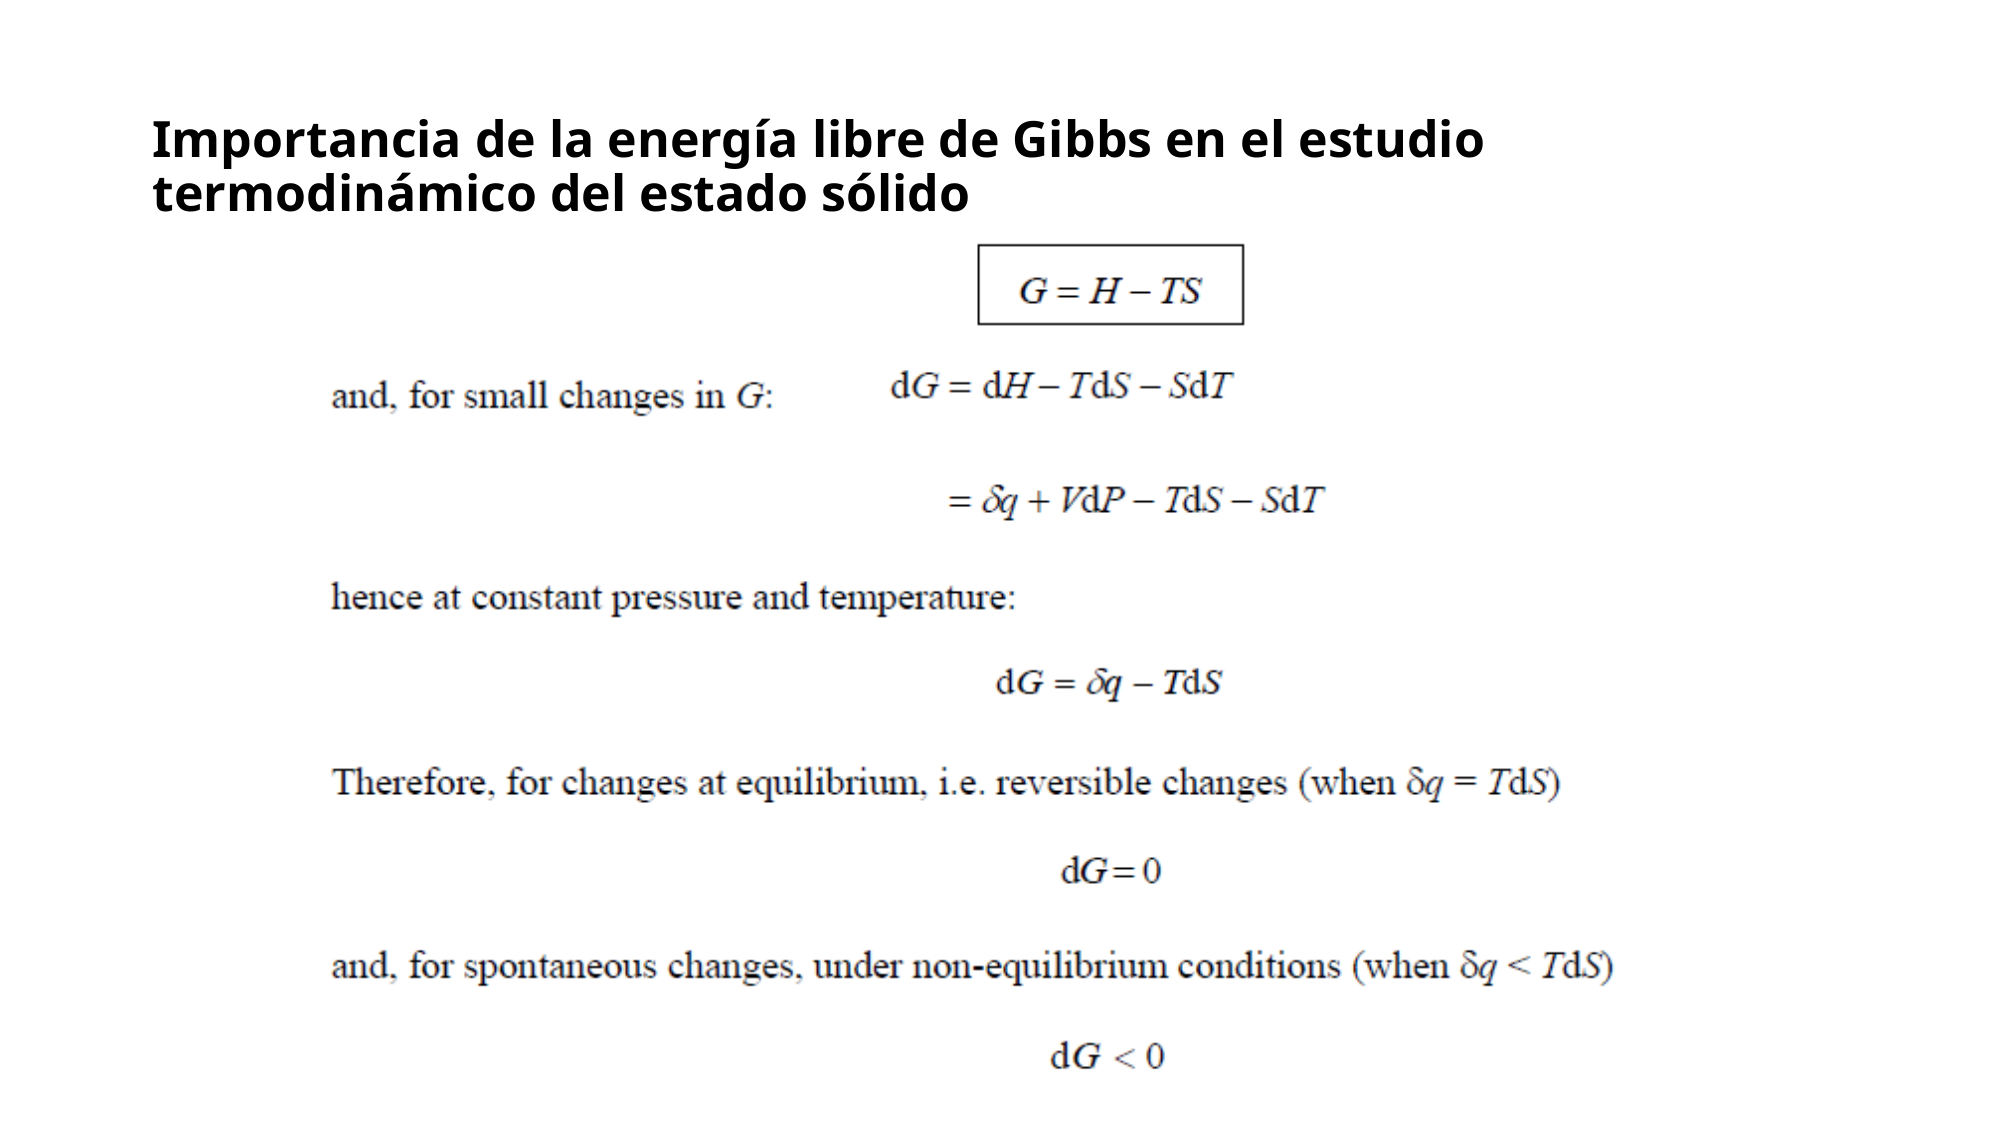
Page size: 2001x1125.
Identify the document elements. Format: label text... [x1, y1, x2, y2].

title Importancia de la energía libre de Gibbs en el estudio termodinámico del estado sólido [137, 59, 1863, 278]
picture [296, 223, 1704, 1079]
